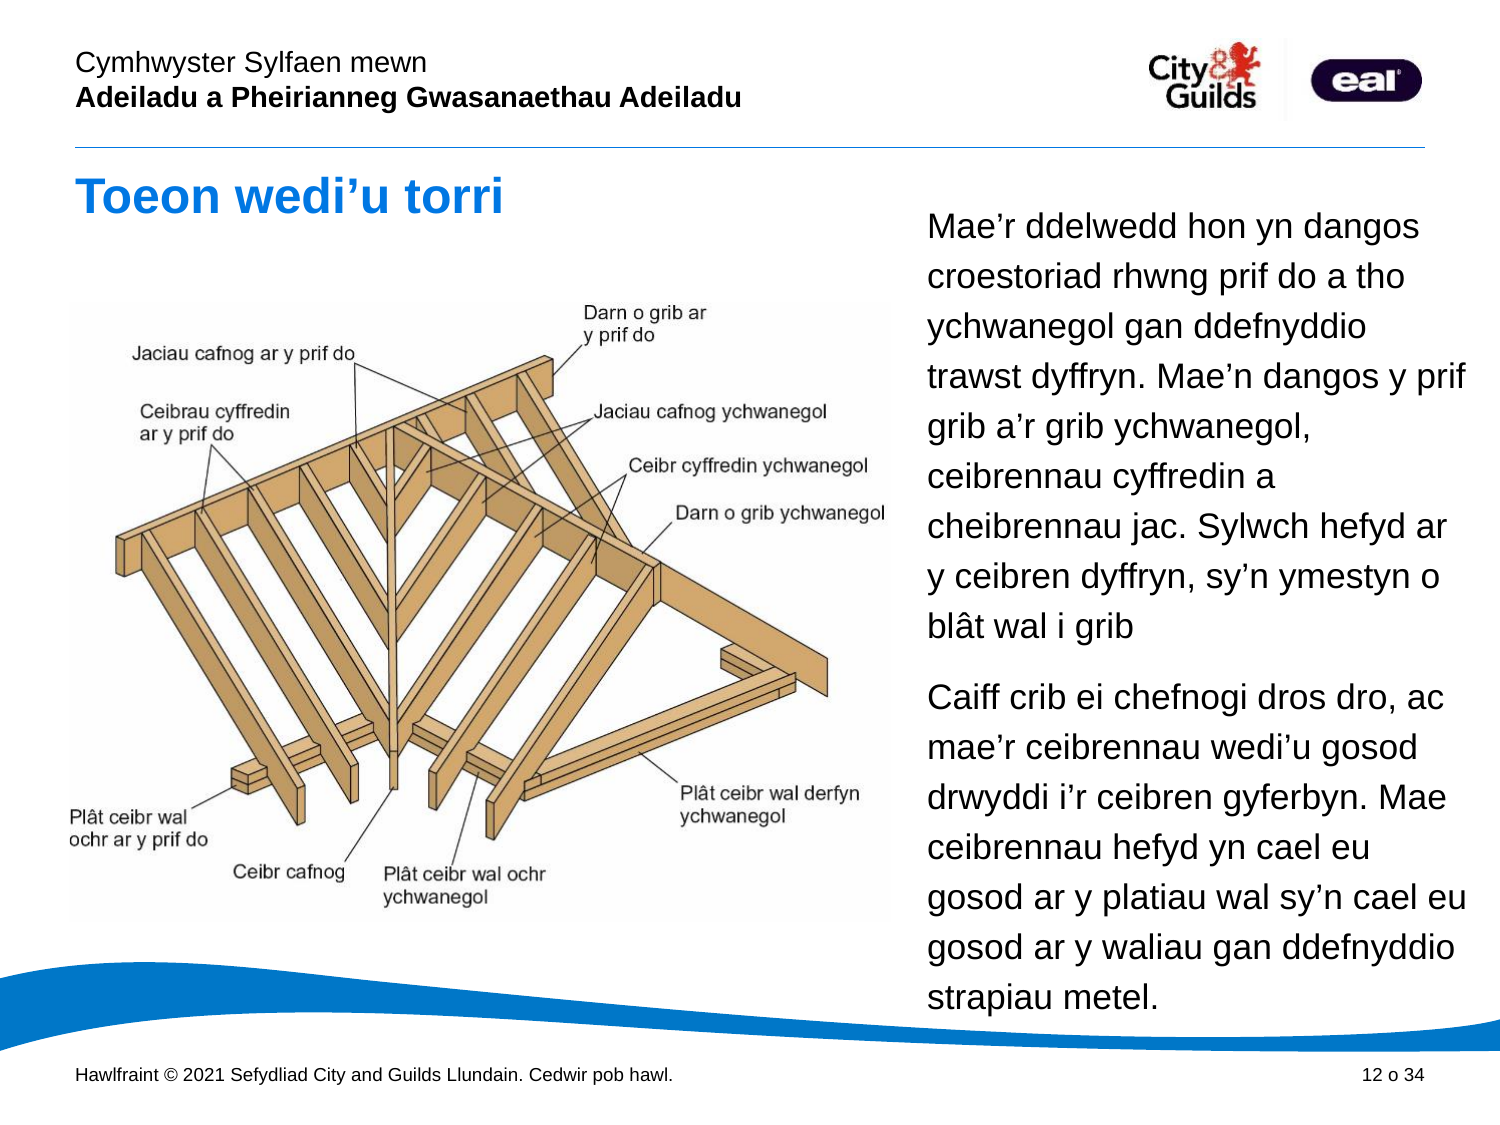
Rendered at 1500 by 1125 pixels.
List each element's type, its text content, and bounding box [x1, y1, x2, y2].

picture [69, 302, 891, 923]
picture [1149, 38, 1422, 121]
list Mae’r ddelwedd hon yn dangos croestoriad rhwng prif do a tho ychwanegol gan ddefnyddio trawst dyffryn. Mae’n dangos y prif grib a’r grib ychwanegol, ceibrennau cyffredin a cheibrennau jac. Sylwch hefyd ar y ceibren dyffryn, sy’n ymestyn o blât wal i grib Caiff crib ei chefnogi dros dro, ac mae’r ceibrennau wedi’u gosod drwyddi i’r ceibren gyferbyn. Mae ceibrennau hefyd yn cael eu gosod ar y platiau wal sy’n cael eu gosod ar y waliau gan ddefnyddio strapiau metel. [926, 195, 1471, 956]
title Toeon wedi’u torri [74, 163, 1426, 227]
